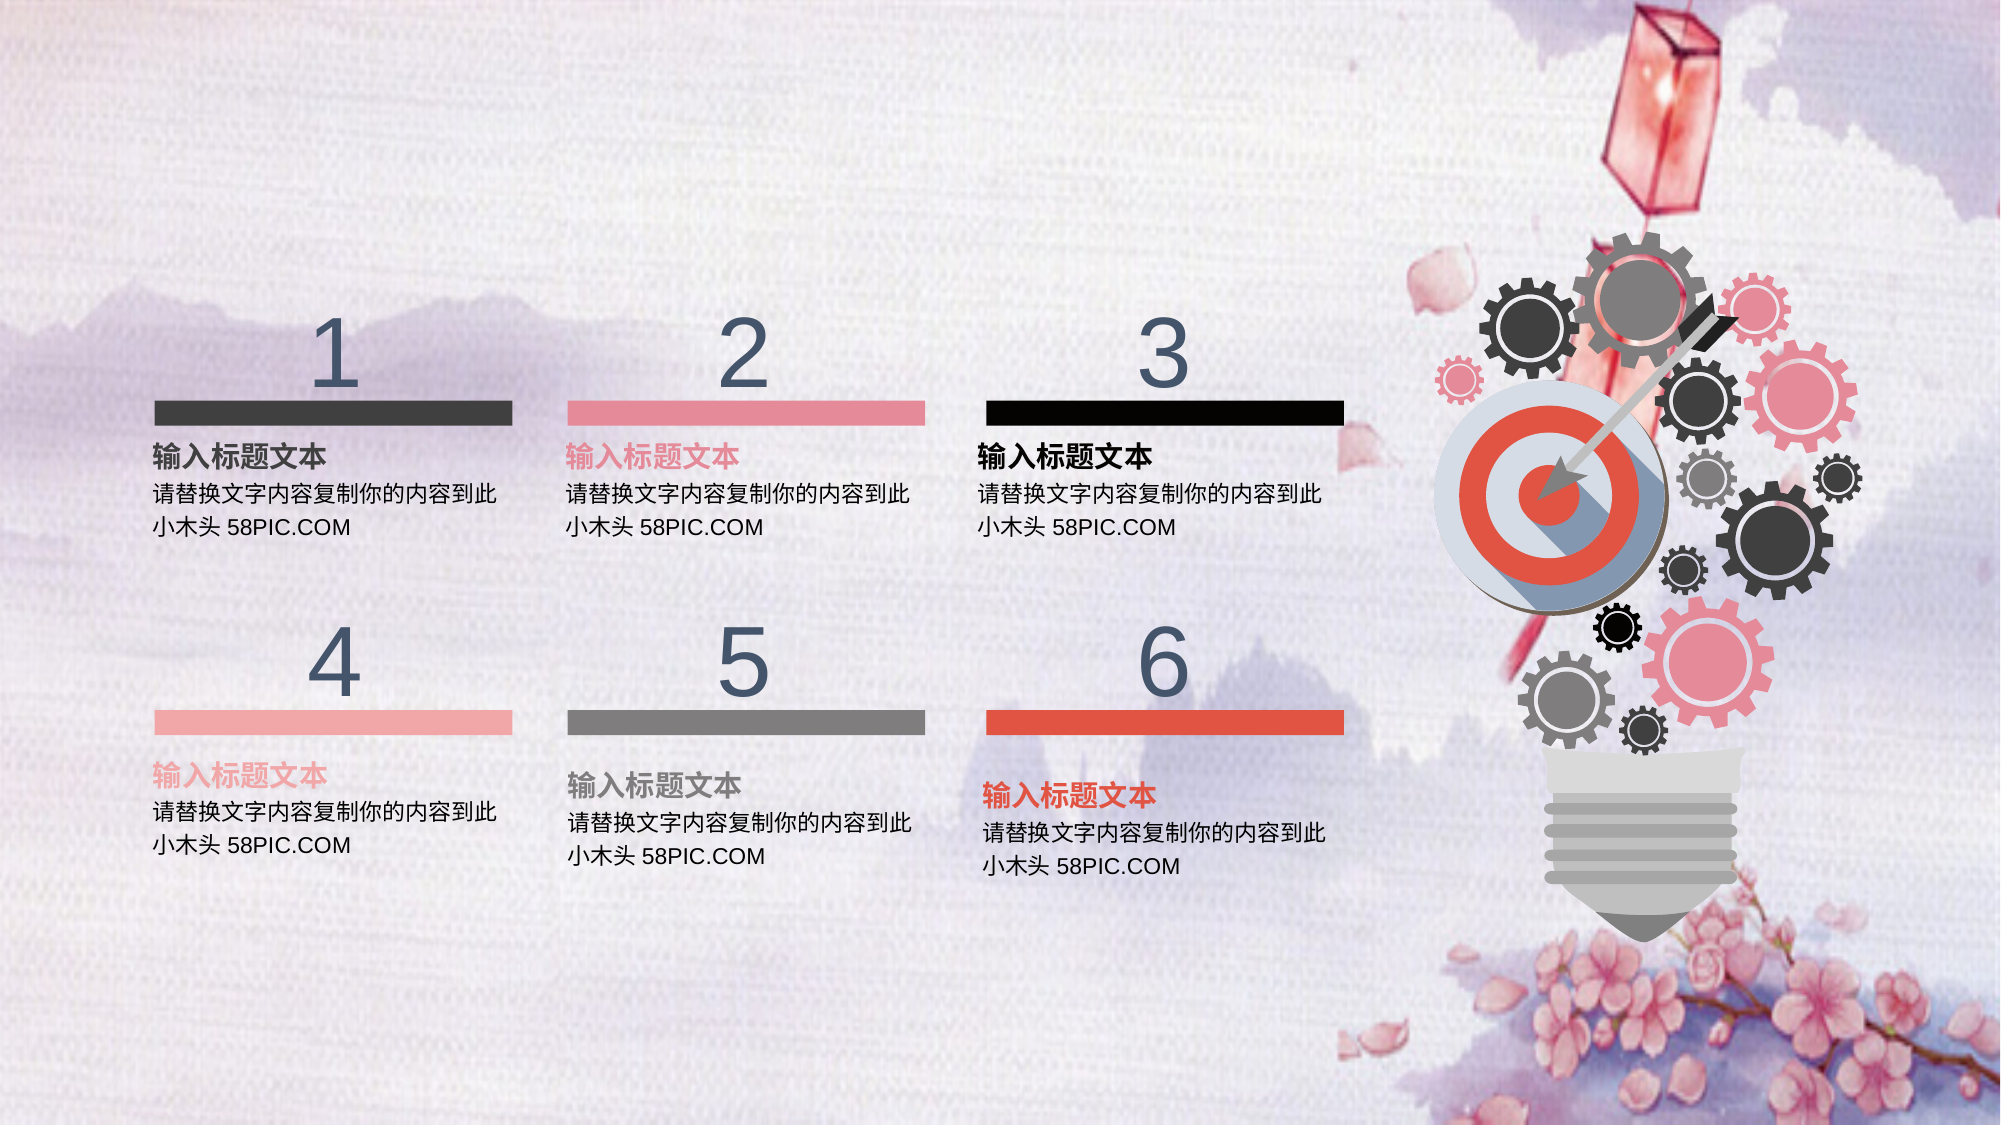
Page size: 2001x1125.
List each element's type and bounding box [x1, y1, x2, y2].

text_box [152, 581, 517, 1004]
text_box [1433, 231, 1863, 947]
text_box [152, 272, 517, 553]
text_box [977, 272, 1344, 553]
text_box [982, 581, 1347, 1004]
text_box [565, 272, 930, 553]
text_box [567, 581, 932, 1004]
picture [0, 0, 2001, 1125]
